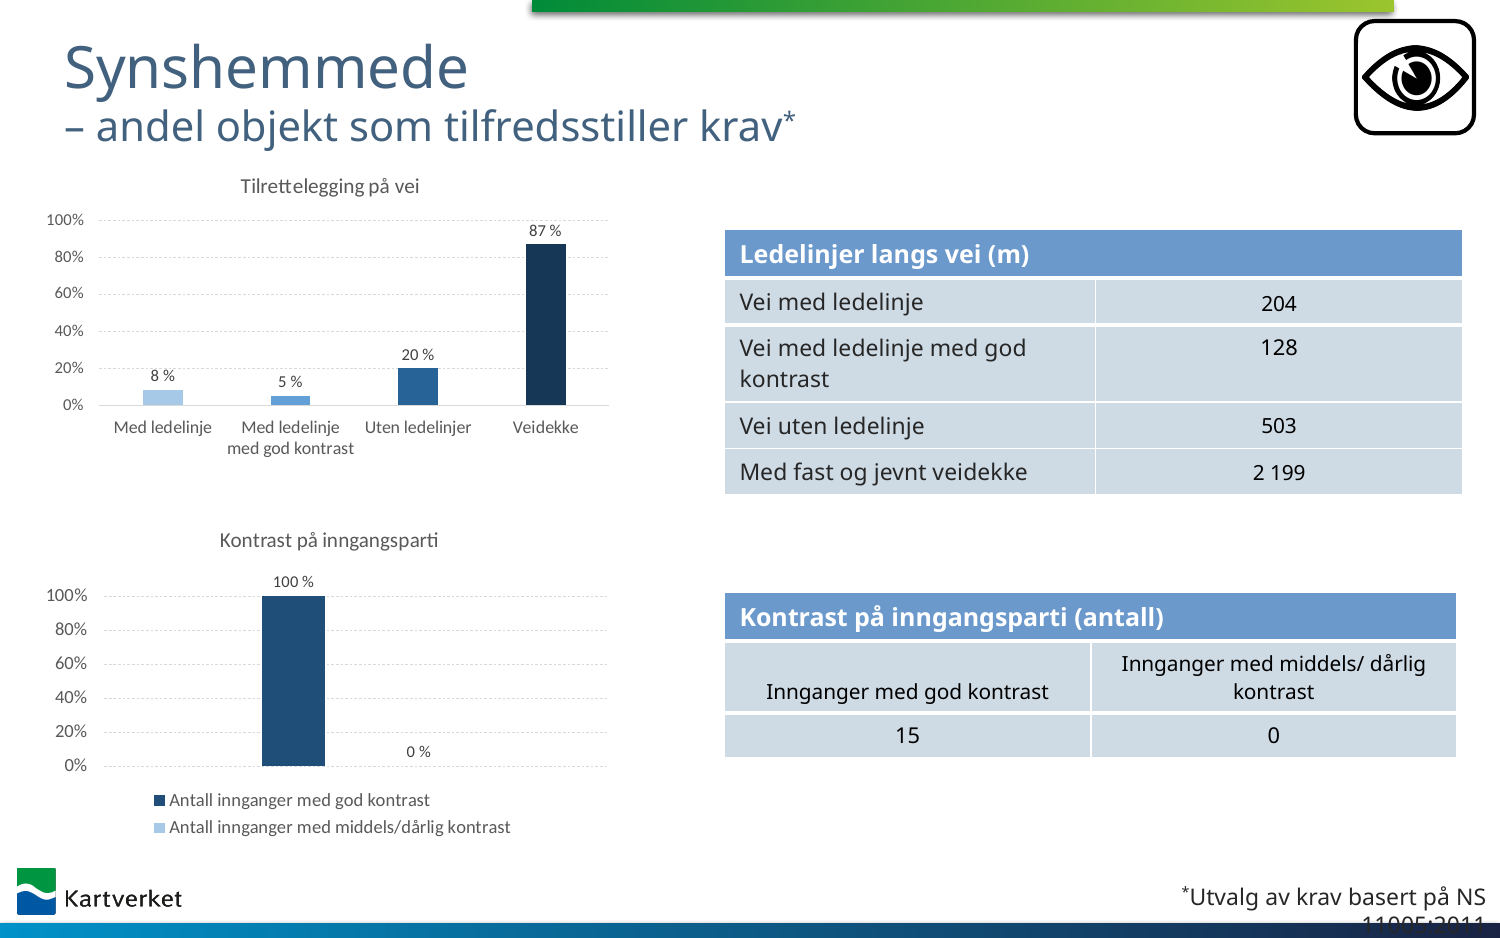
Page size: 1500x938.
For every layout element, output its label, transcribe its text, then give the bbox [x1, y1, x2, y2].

table_cell 503 [1096, 403, 1462, 448]
table_cell 15 [725, 715, 1090, 757]
picture [41, 520, 618, 846]
table_cell 2 199 [1096, 449, 1462, 494]
table_cell Vei med ledelinje med god kontrast [725, 327, 1095, 401]
table_cell 0 [1092, 715, 1456, 757]
table_cell Innganger med god kontrast [725, 643, 1090, 711]
picture [41, 166, 619, 492]
table_cell Innganger med middels/ dårlig kontrast [1092, 643, 1456, 711]
table_cell Med fast og jevnt veidekke [725, 449, 1095, 494]
table_cell 128 [1096, 327, 1462, 401]
text_box *Utvalg av krav basert på NS 11005:2011 [1068, 873, 1500, 938]
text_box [1355, 20, 1475, 134]
table_cell Vei med ledelinje [725, 280, 1095, 323]
table_cell Vei uten ledelinje [725, 403, 1095, 448]
table_header Kontrast på inngangsparti (antall) [725, 593, 1456, 639]
text_box Synshemmede – andel objekt som tilfredsstiller krav* [49, 24, 1431, 158]
table_cell 204 [1096, 280, 1462, 323]
table_header Ledelinjer langs vei (m) [725, 230, 1462, 276]
